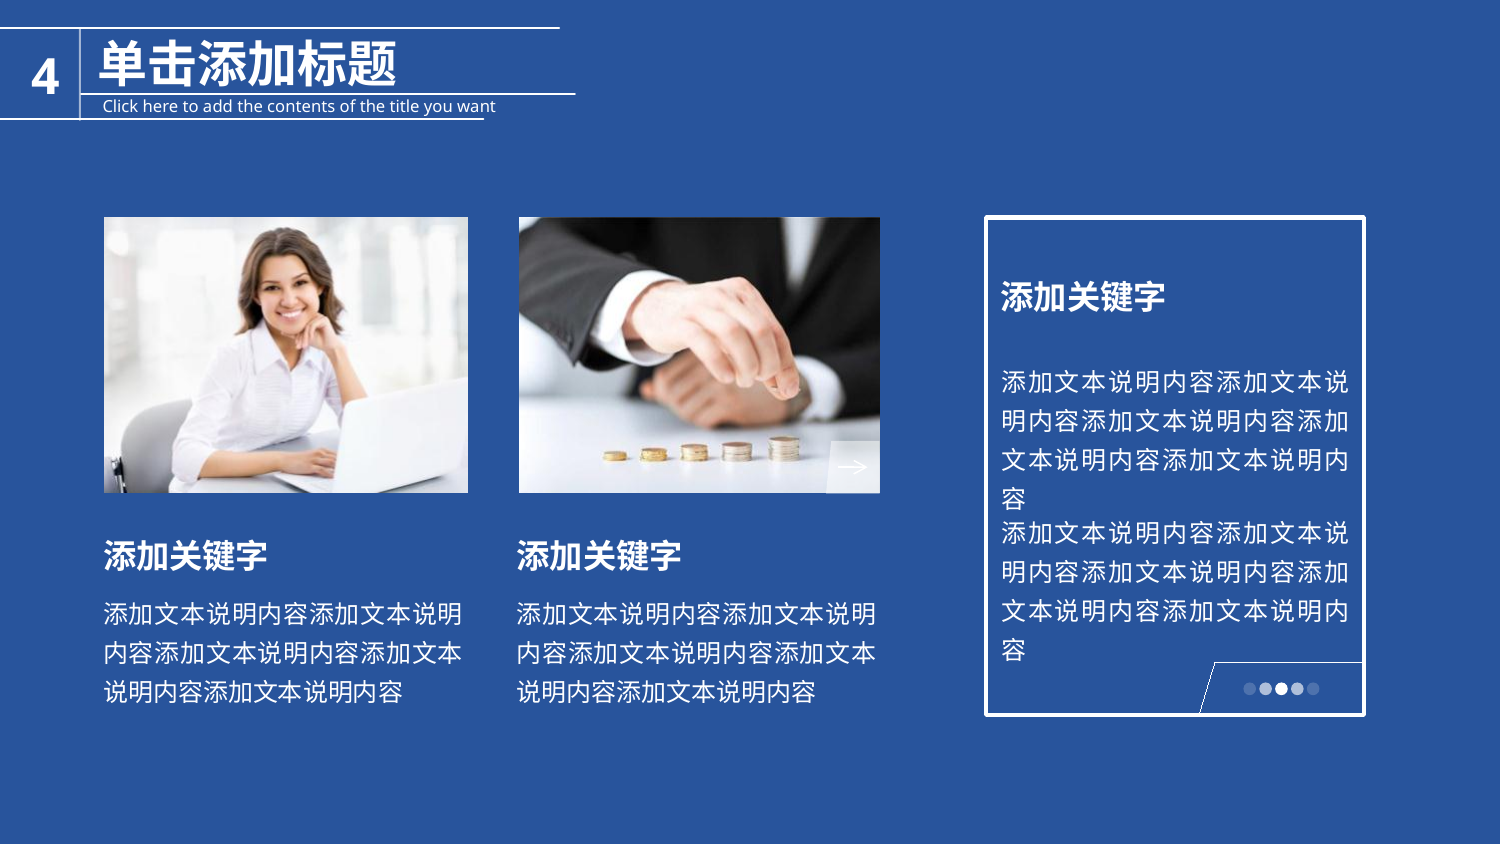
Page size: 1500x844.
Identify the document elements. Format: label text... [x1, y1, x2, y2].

text_box 添加文本说明内容添加文本说明内容添加文本说明内容添加文本说明内容添加文本说明内容 [502, 582, 892, 714]
text_box 添加关键字 [986, 256, 1223, 324]
text_box 添加关键字 [502, 516, 739, 583]
text_box 4 [16, 36, 66, 112]
text_box 添加关键字 [88, 516, 325, 583]
picture [104, 217, 468, 493]
text_box 添加文本说明内容添加文本说明内容添加文本说明内容添加文本说明内容添加文本说明内容 [986, 350, 1365, 501]
text_box Click here to add the contents of the title you want [87, 95, 512, 124]
picture [519, 217, 880, 493]
text_box [1198, 662, 1365, 716]
text_box 单击添加标题 [82, 29, 413, 94]
text_box 添加文本说明内容添加文本说明内容添加文本说明内容添加文本说明内容添加文本说明内容 [88, 582, 479, 714]
text_box Click here to add the contents of the title you want [87, 88, 512, 94]
text_box [986, 217, 1365, 350]
text_box [986, 672, 1211, 716]
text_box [1243, 682, 1320, 696]
text_box 添加文本说明内容添加文本说明内容添加文本说明内容添加文本说明内容添加文本说明内容 [986, 501, 1365, 672]
